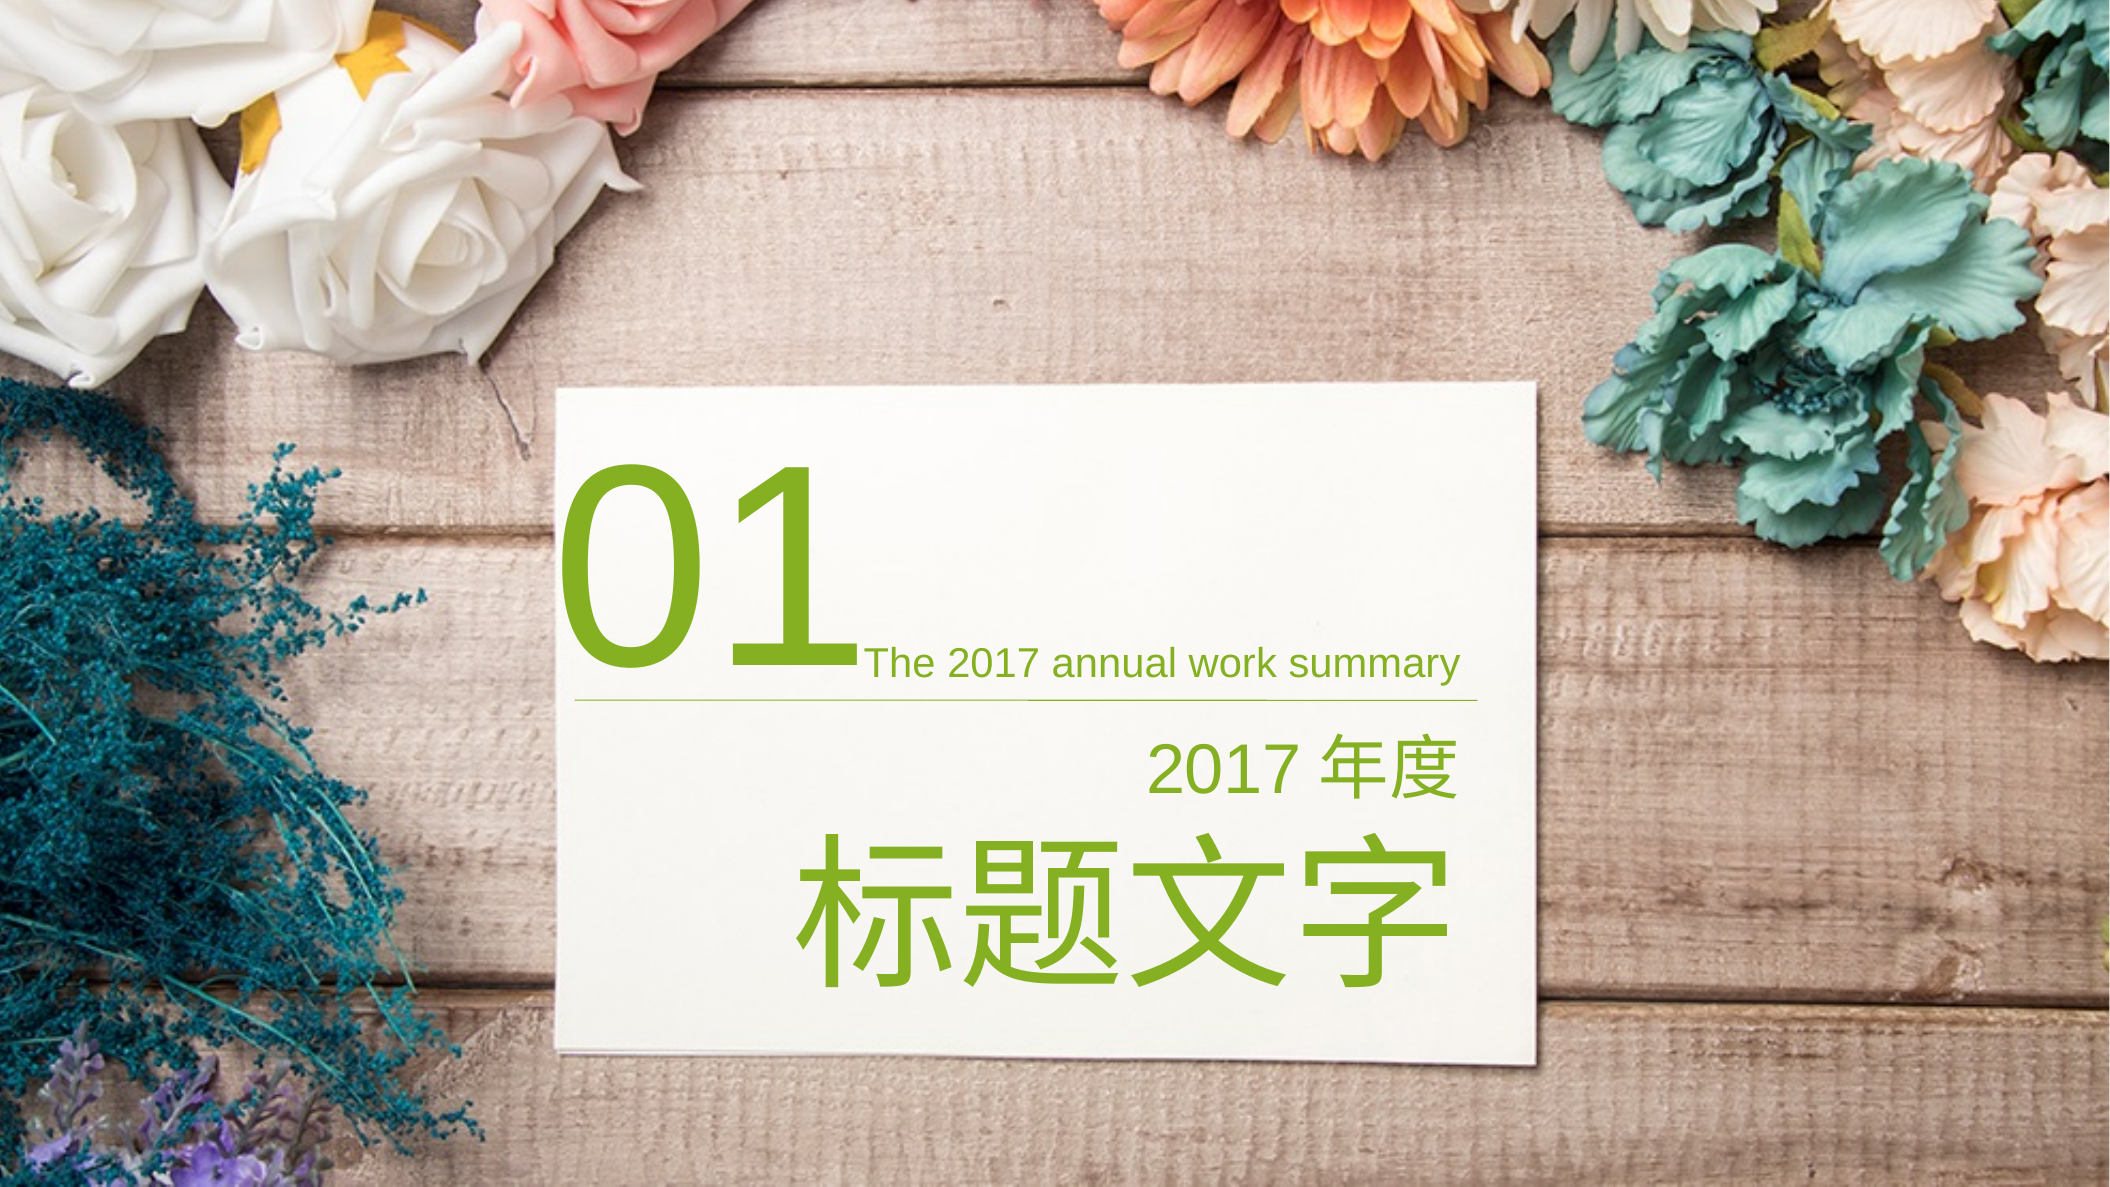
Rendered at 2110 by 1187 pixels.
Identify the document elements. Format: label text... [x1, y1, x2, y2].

text_box 2017年度 标题文字 [777, 715, 1475, 1015]
text_box The 2017 annual work summary [887, 628, 1476, 694]
text_box [0, 0, 2110, 1187]
text_box 01 [536, 370, 887, 731]
